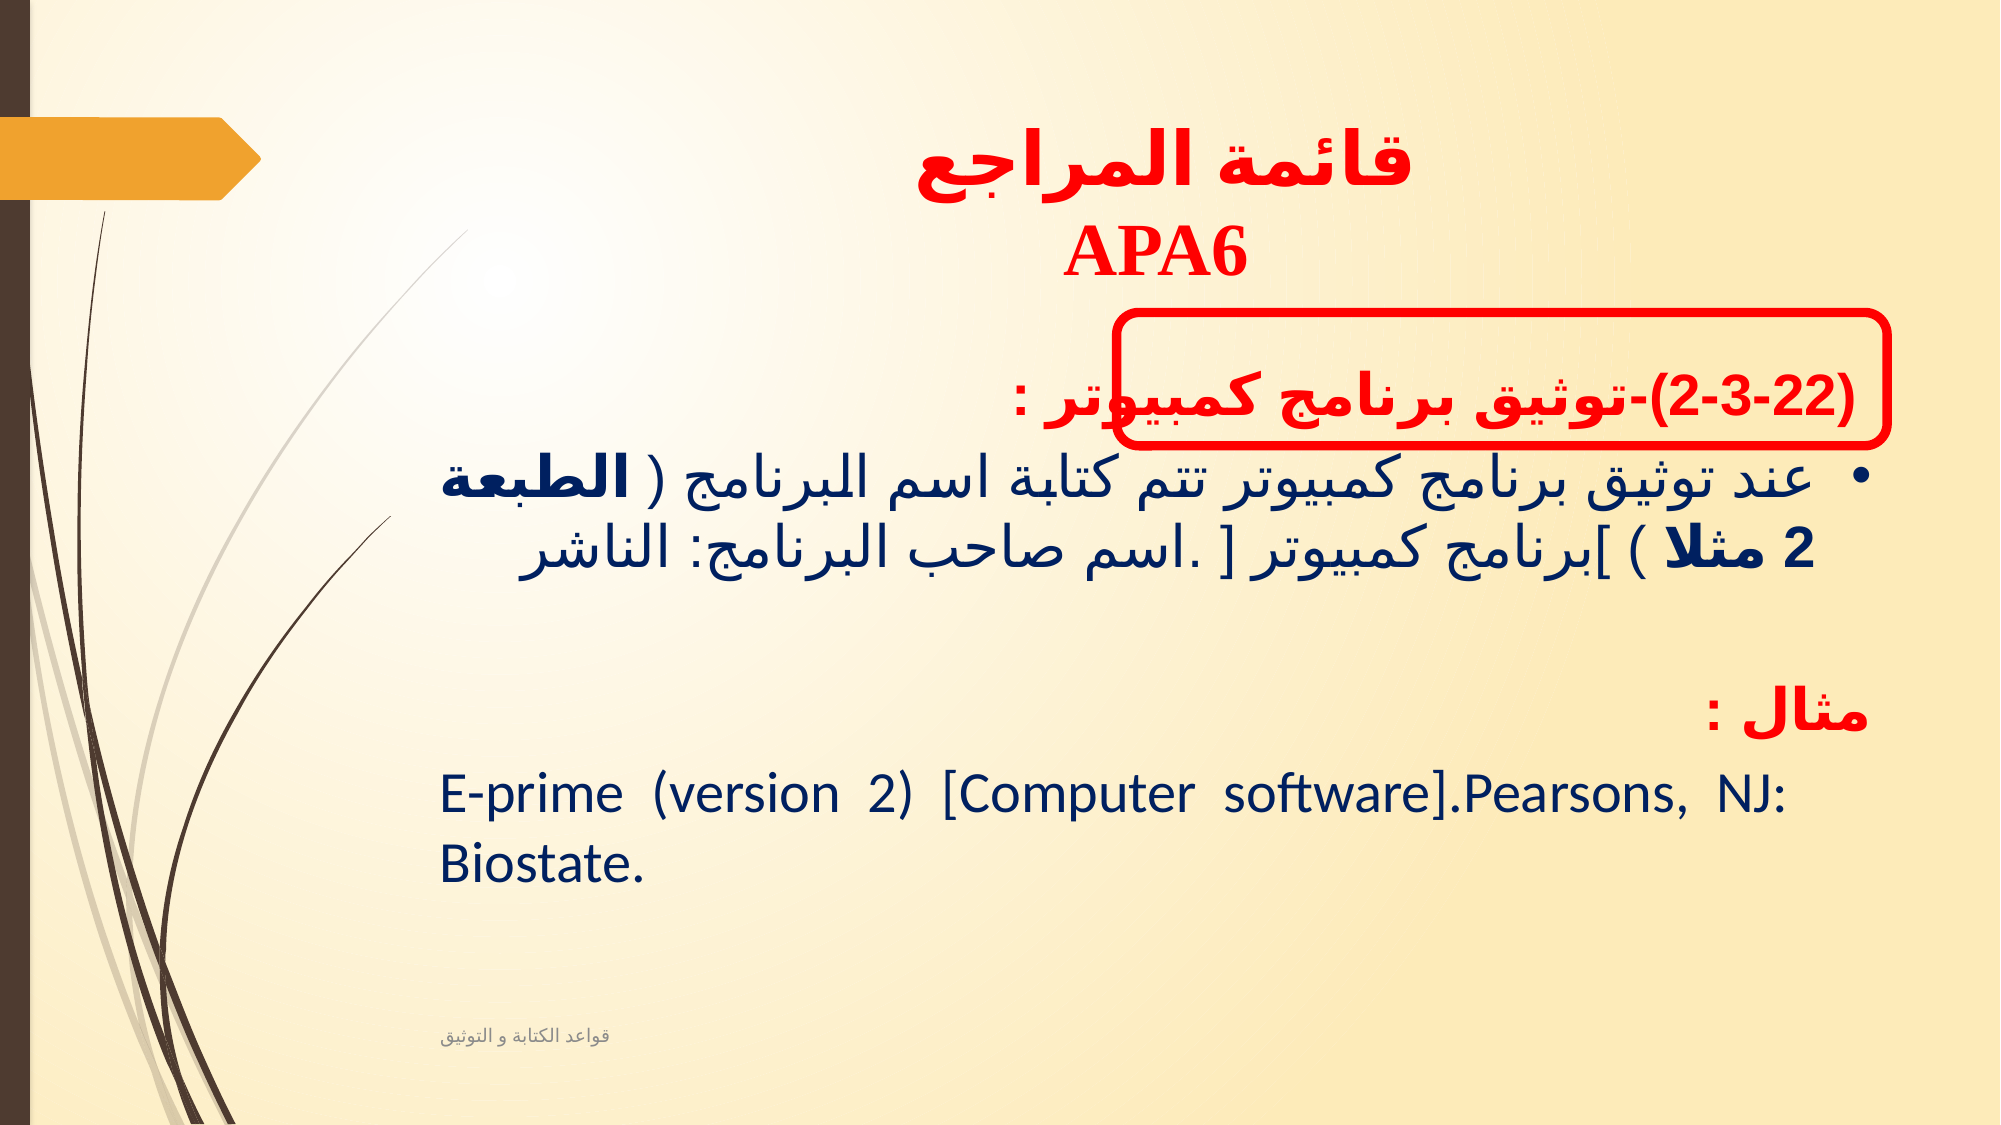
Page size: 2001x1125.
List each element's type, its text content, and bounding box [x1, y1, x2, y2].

list (2-3-22)-توثيق برنامج كمبيوتر : عند توثيق برنامج كمبيوتر تتم كتابة اسم البرنامج ( الطبعة 2 مثلا ) ]برنامج كمبيوتر [ .اسم صاحب البرنامج: الناشر مثال : E-prime (version 2) [Computer software].Pearsons, NJ: Biostate. [424, 350, 1888, 970]
text_box [1115, 311, 1889, 448]
footer قواعد الكتابة و التوثيق [424, 1006, 1675, 1067]
title قائمة المراجع APA6 [425, 102, 1888, 313]
